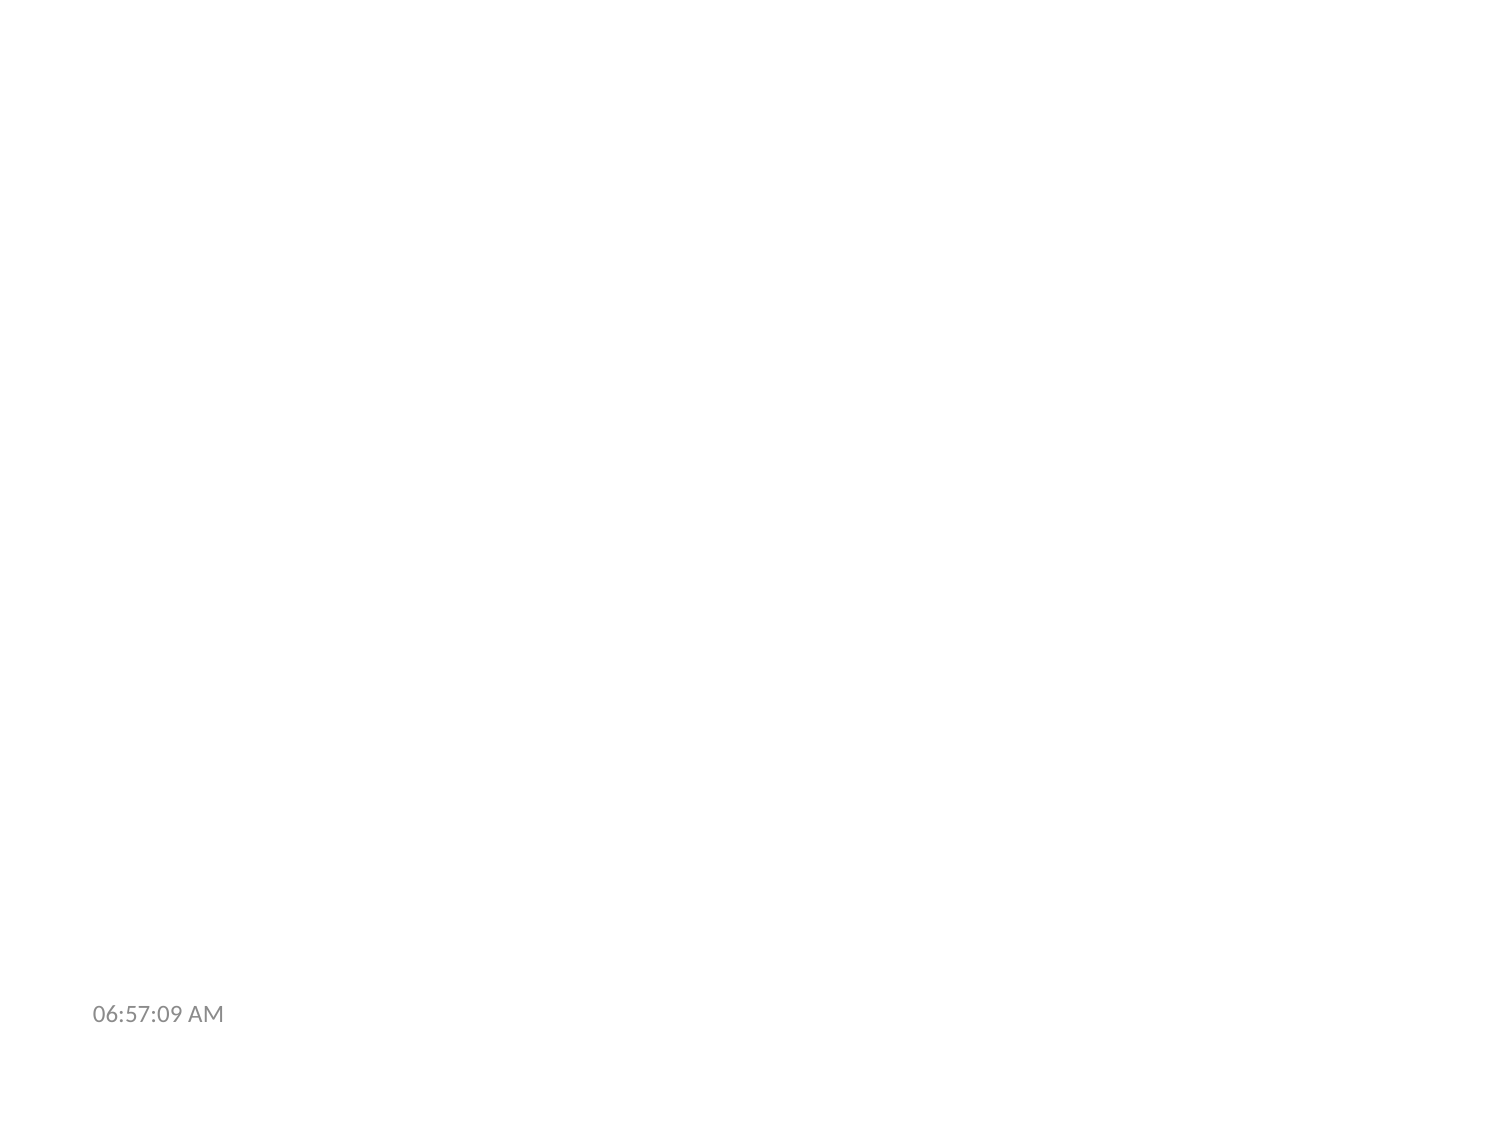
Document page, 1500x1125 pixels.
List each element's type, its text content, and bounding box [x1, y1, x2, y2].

text_box 3:35:09 PM [77, 982, 428, 1043]
